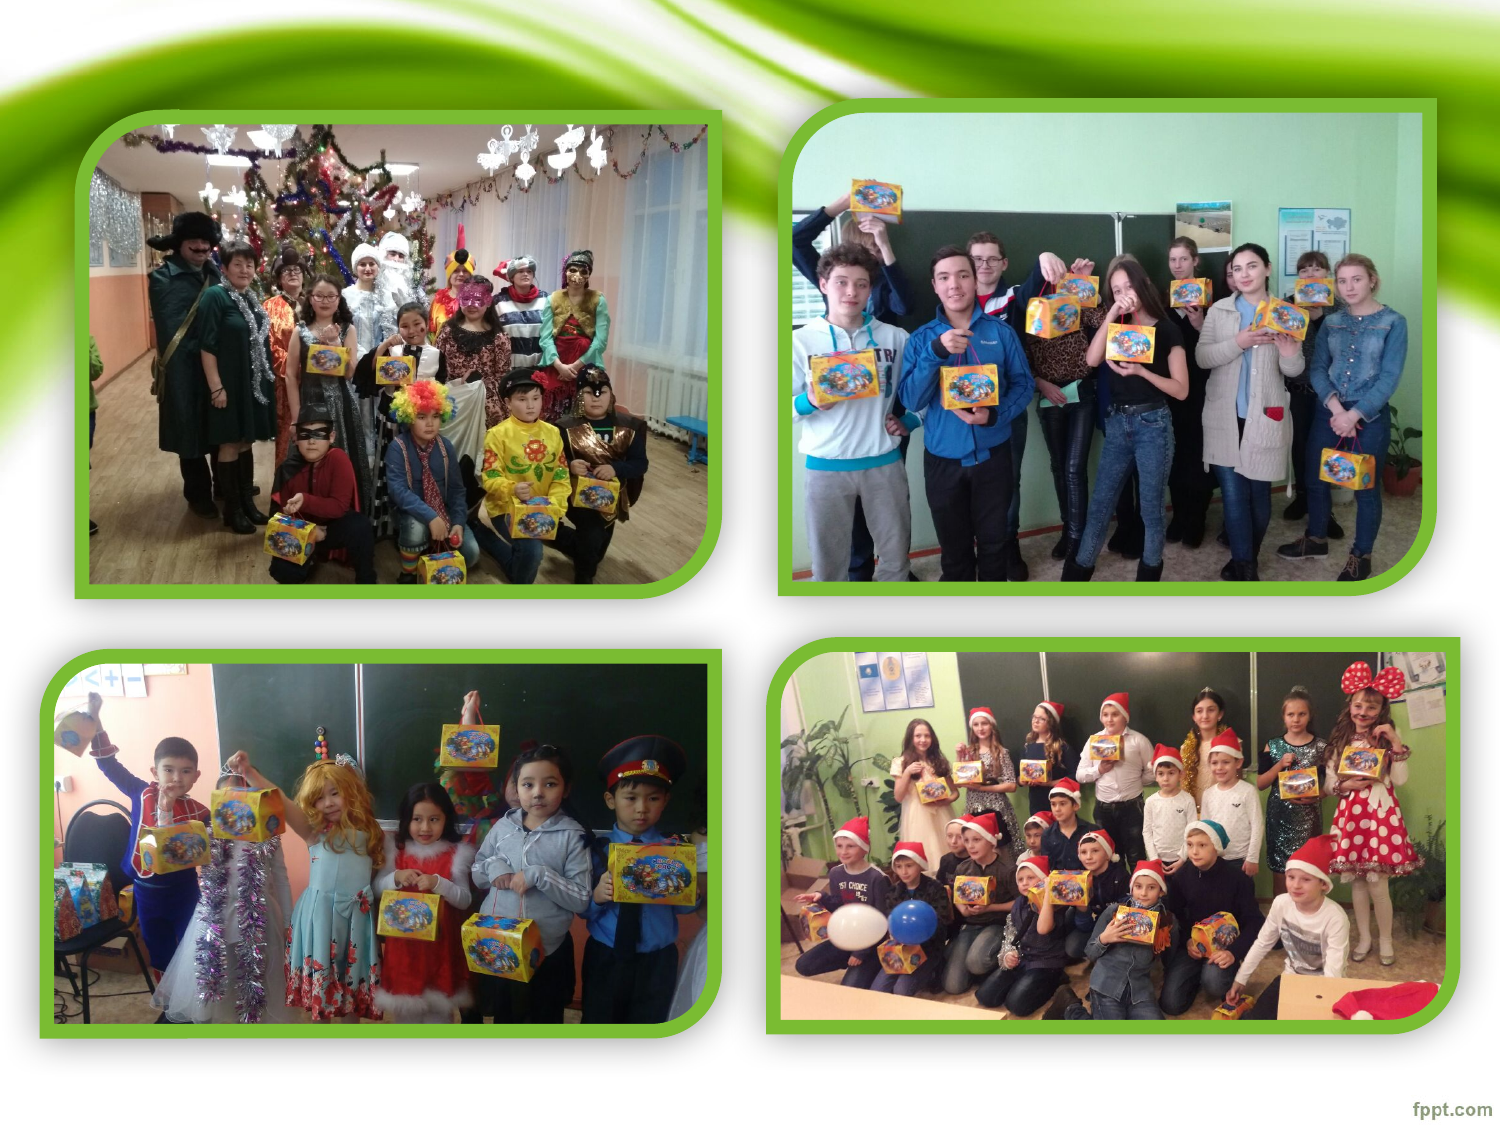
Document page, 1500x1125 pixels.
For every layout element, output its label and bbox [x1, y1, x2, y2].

list [81, 116, 716, 592]
picture [0, 0, 1500, 1125]
